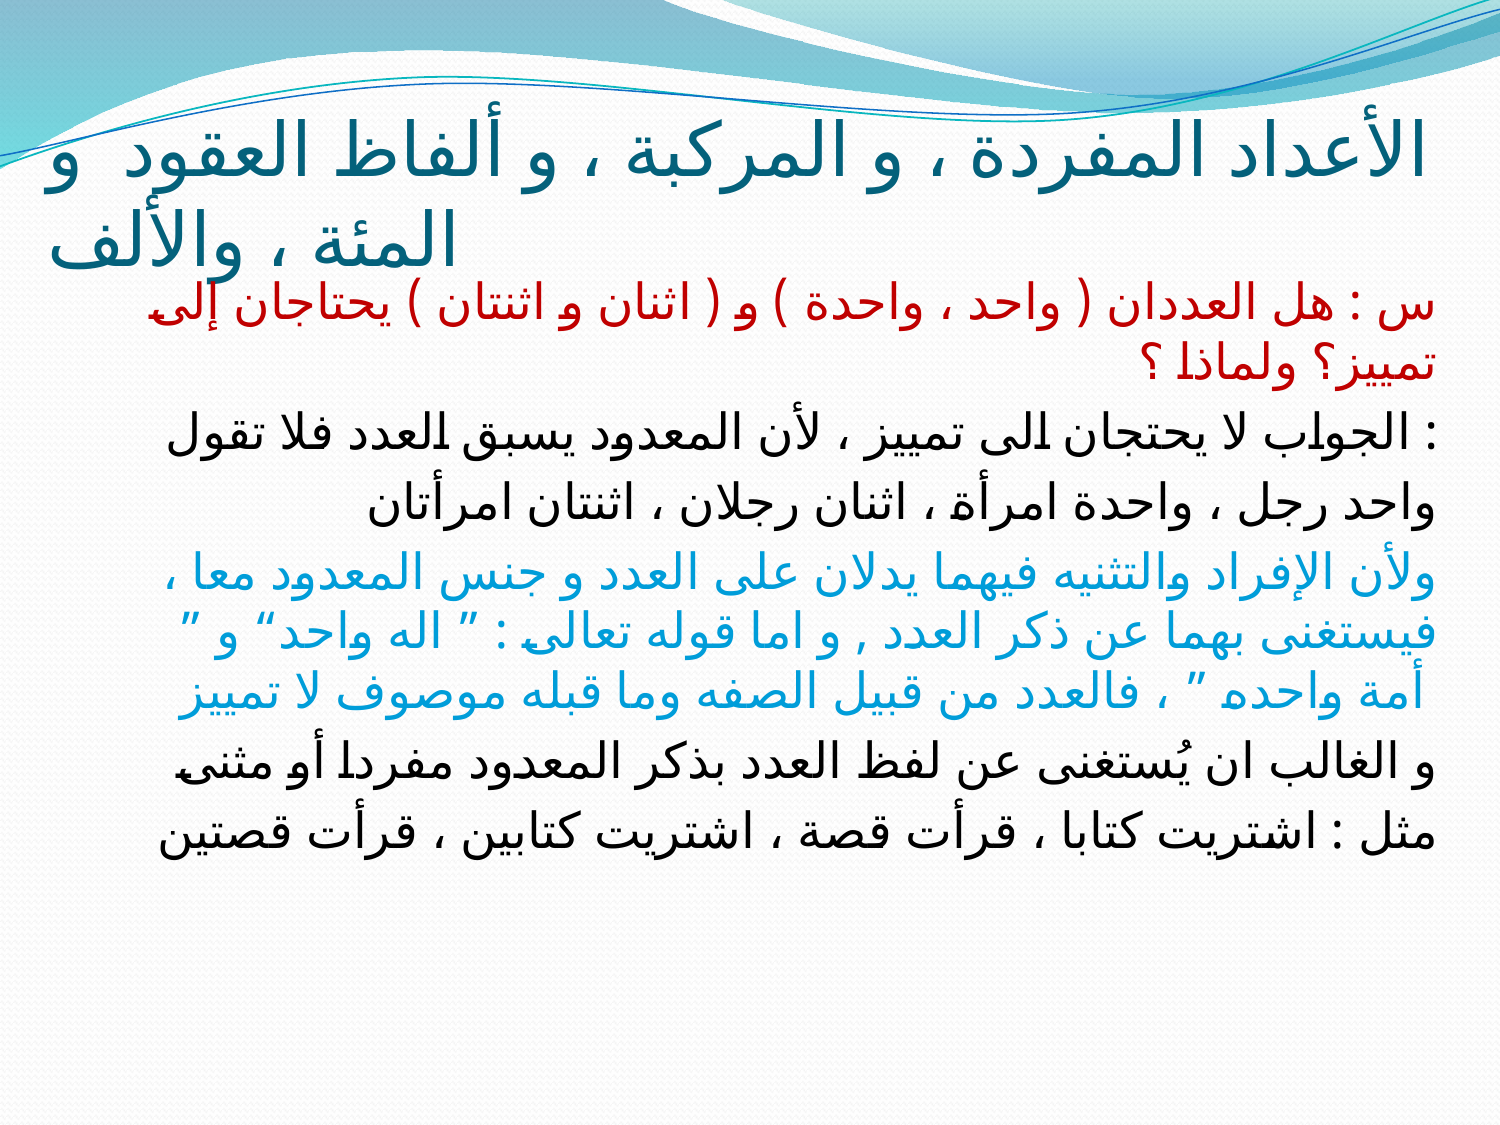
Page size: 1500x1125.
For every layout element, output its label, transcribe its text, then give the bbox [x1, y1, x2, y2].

title الأعداد المفردة ، و المركبة ، و ألفاظ العقود و المئة ، والألف [46, 93, 1500, 282]
list س : هل العددان ( واحد ، واحدة ) و ( اثنان و اثنتان ) يحتاجان إلى تمييز؟ ولماذا ؟ الجواب لا يحتجان الى تمييز ، لأن المعدود يسبق العدد فلا تقول : واحد رجل ، واحدة امرأة ، اثنان رجلان ، اثنتان امرأتان ولأن الإفراد والتثنيه فيهما يدلان على العدد و جنس المعدود معا ، فيستغنى بهما عن ذكر العدد , و اما قوله تعالى : ” اله واحد“ و ” أمة واحده ” ، فالعدد من قبيل الصفه وما قبله موصوف لا تمييز و الغالب ان يُستغنى عن لفظ العدد بذكر المعدود مفردا أو مثنى مثل : اشتريت كتابا ، قرأت قصة ، اشتريت كتابين ، قرأت قصتين [75, 262, 1454, 1043]
